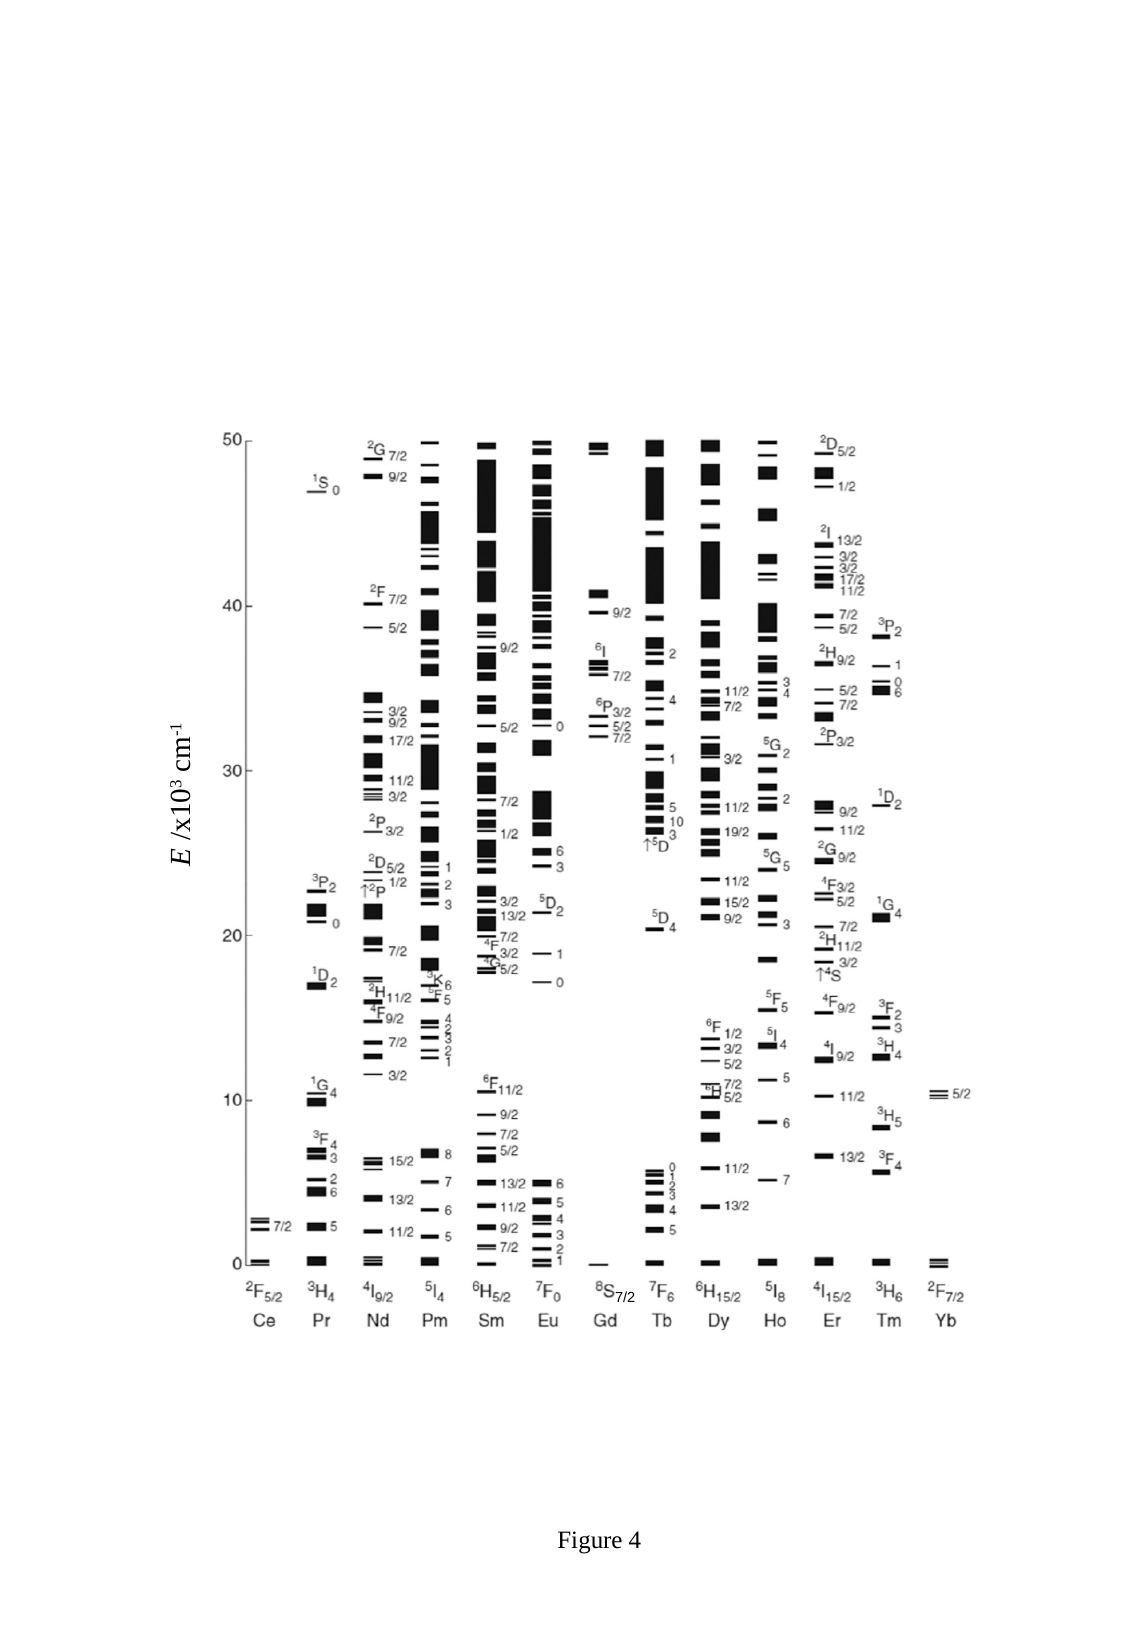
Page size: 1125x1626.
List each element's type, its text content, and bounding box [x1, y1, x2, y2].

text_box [153, 432, 974, 1334]
text_box Figure 4 [542, 1516, 657, 1561]
